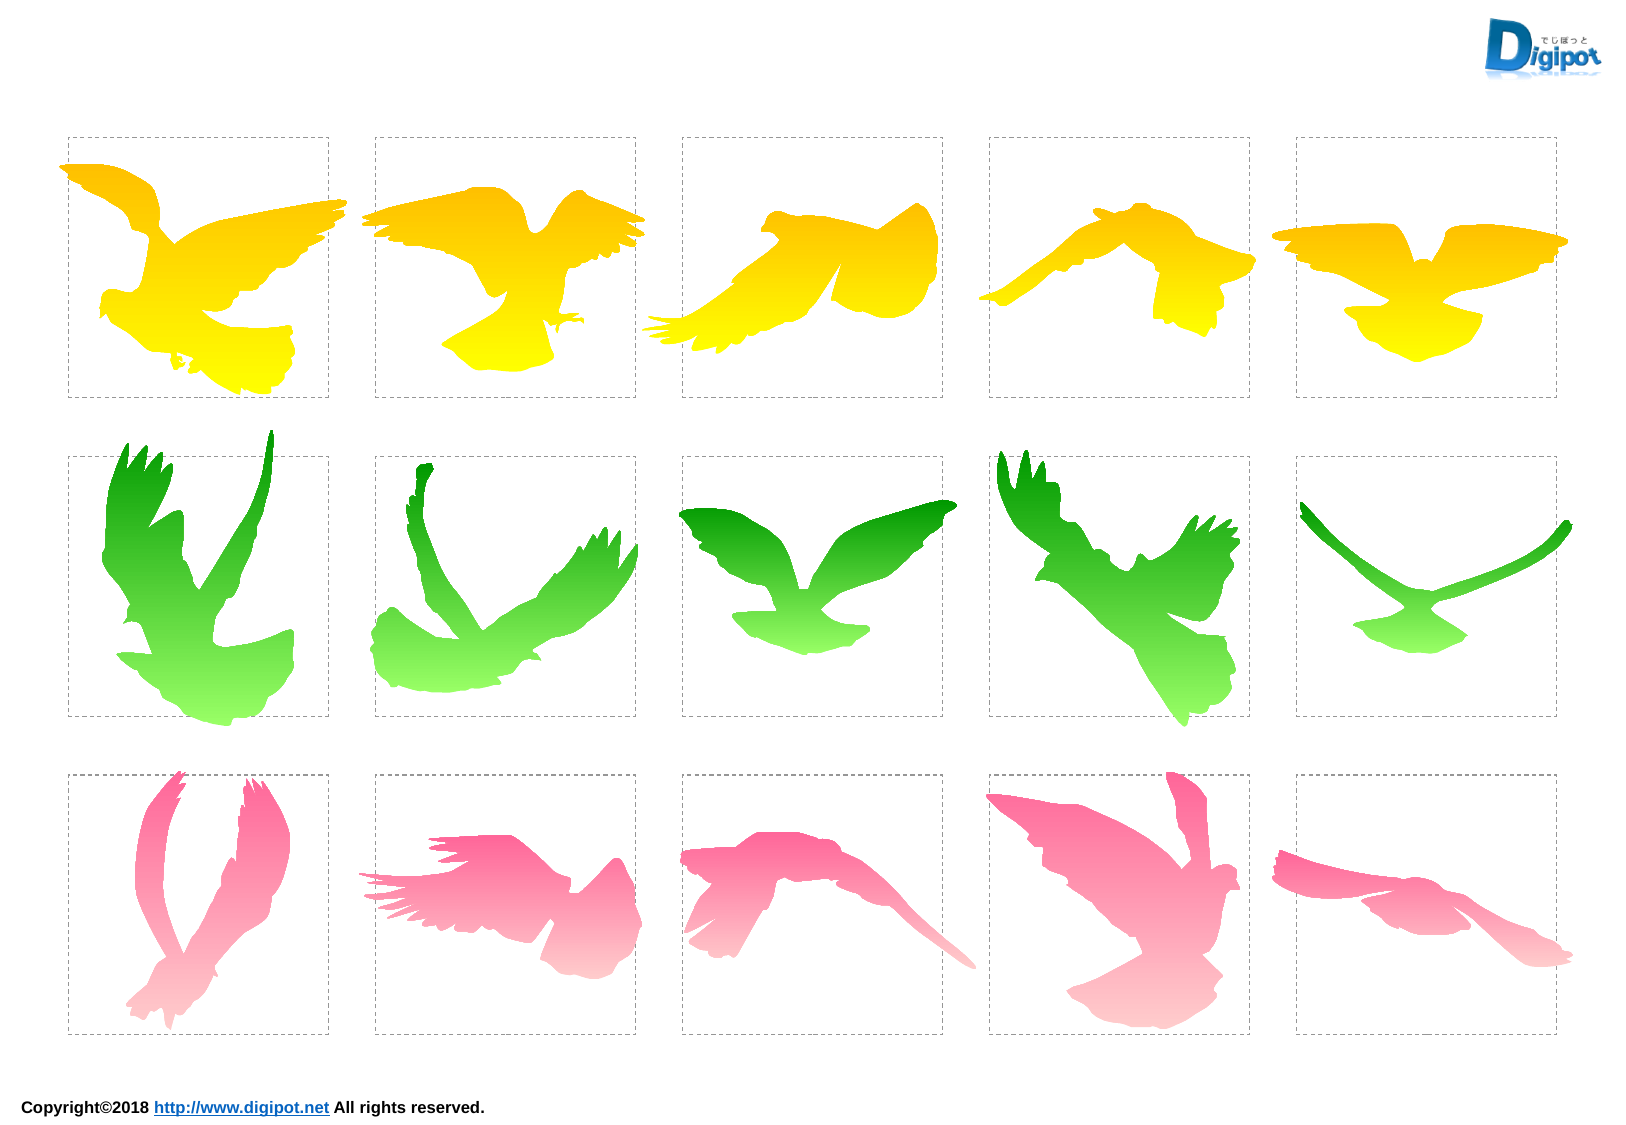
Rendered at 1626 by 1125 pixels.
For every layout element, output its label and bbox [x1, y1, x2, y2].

text_box [1299, 501, 1573, 654]
text_box [997, 450, 1241, 727]
text_box [979, 203, 1256, 337]
text_box [101, 429, 294, 727]
text_box [1272, 223, 1569, 363]
text_box [986, 771, 1241, 1029]
text_box [642, 203, 938, 354]
text_box [359, 834, 643, 980]
text_box [362, 186, 646, 372]
text_box [370, 462, 639, 693]
picture [1485, 18, 1602, 82]
text_box [59, 163, 348, 395]
text_box [125, 770, 291, 1030]
text_box [679, 831, 977, 970]
text_box [678, 500, 958, 656]
text_box [1272, 850, 1573, 968]
